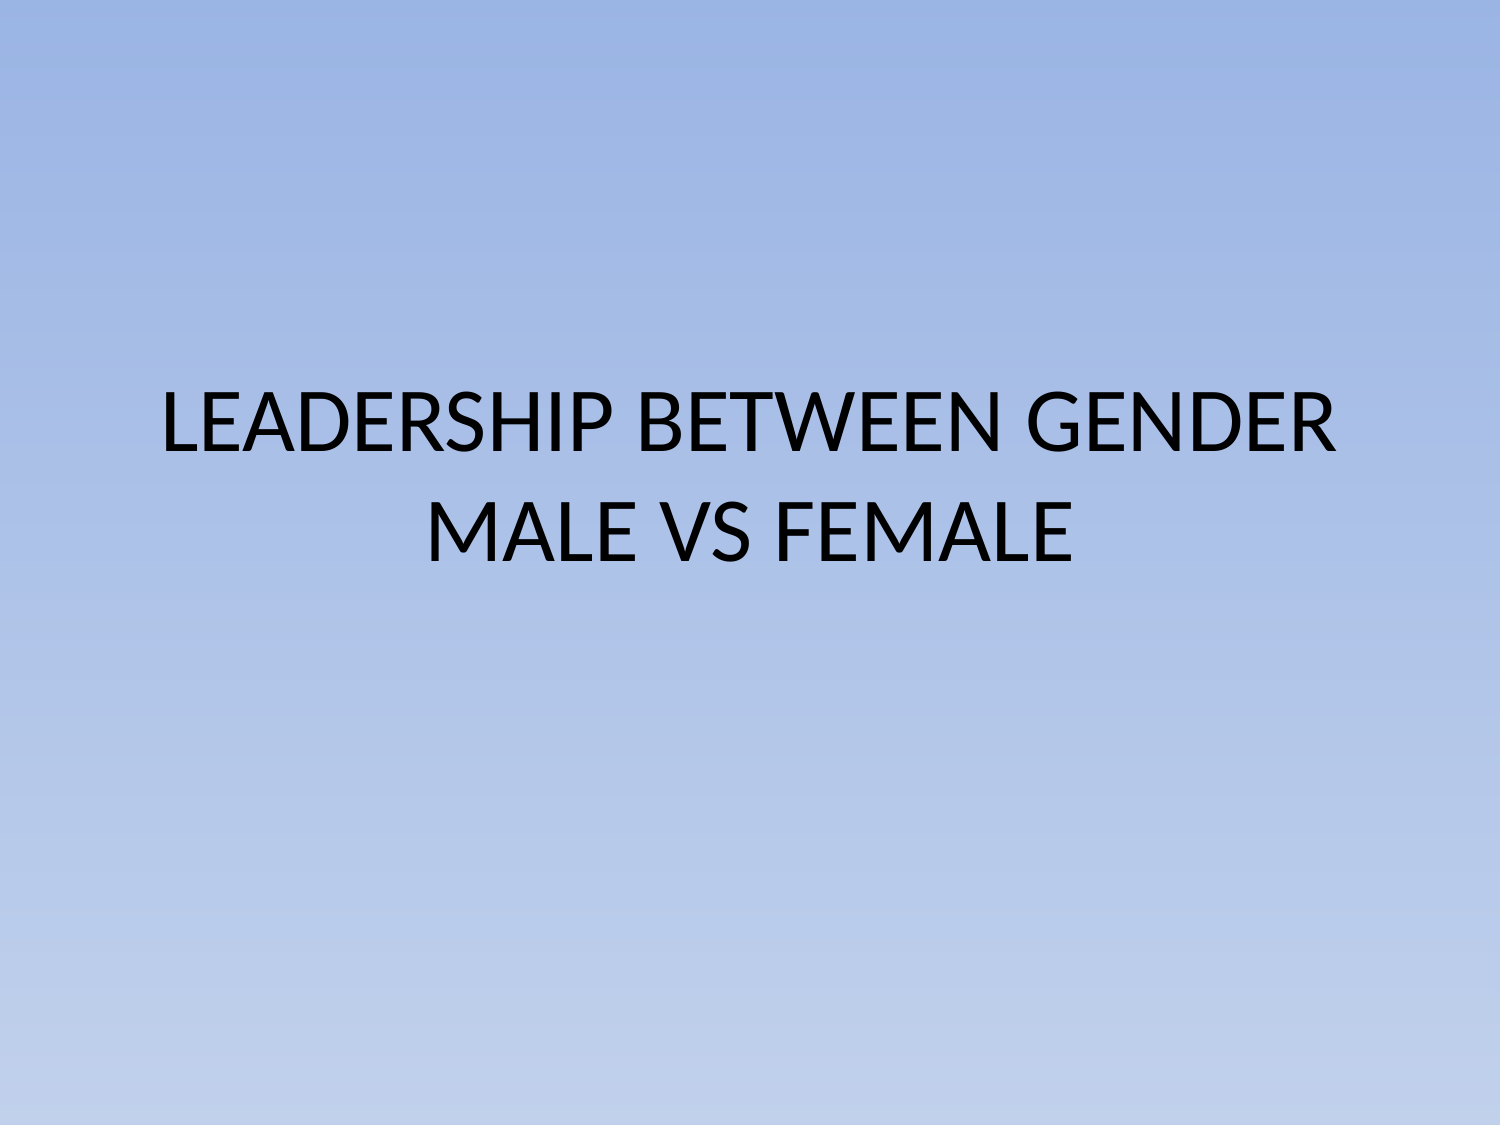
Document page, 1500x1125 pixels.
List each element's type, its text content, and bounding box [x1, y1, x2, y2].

title LEADERSHIP BETWEEN GENDER MALE VS FEMALE [112, 349, 1388, 591]
